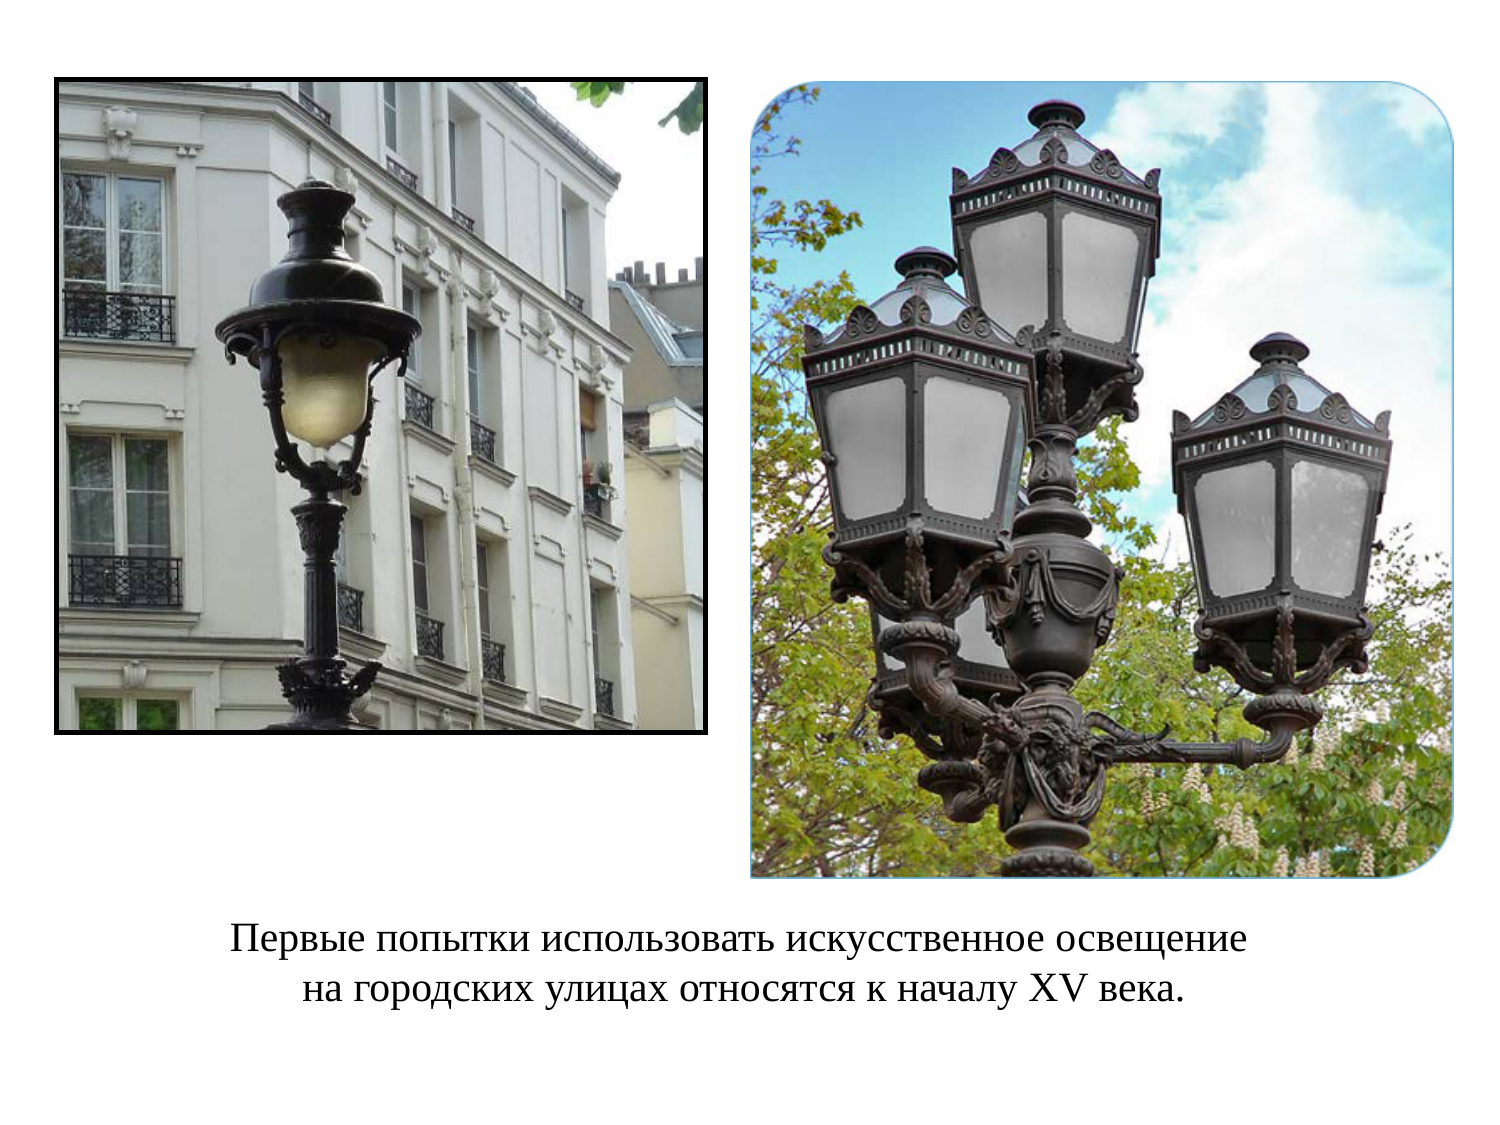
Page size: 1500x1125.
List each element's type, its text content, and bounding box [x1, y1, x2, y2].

picture [749, 81, 1454, 880]
picture [58, 81, 704, 731]
text_box Первые попытки использовать искусственное освещение на городских улицах относятся к началу XV века. [81, 902, 1407, 1018]
